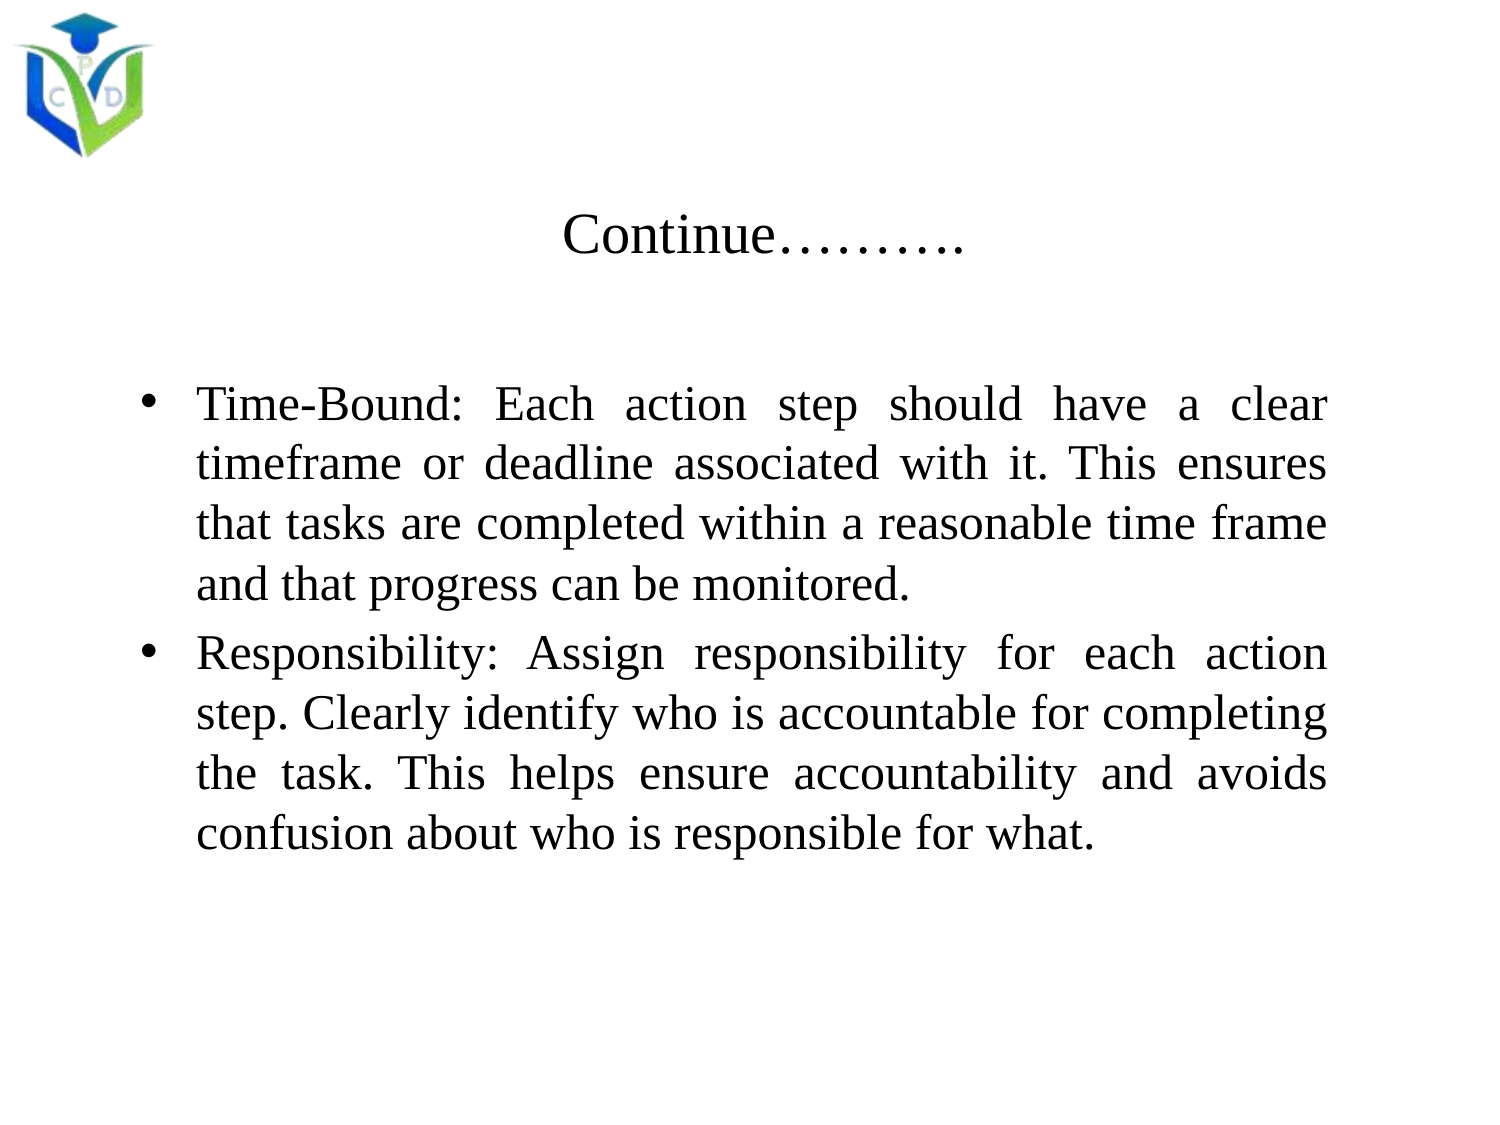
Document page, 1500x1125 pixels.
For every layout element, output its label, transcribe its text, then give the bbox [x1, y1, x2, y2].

list Time-Bound: Each action step should have a clear timeframe or deadline associated with it. This ensures that tasks are completed within a reasonable time frame and that progress can be monitored. Responsibility: Assign responsibility for each action step. Clearly identify who is accountable for completing the task. This helps ensure accountability and avoids confusion about who is responsible for what. [125, 362, 1344, 1079]
picture [12, 12, 159, 158]
title Continue………. [162, 187, 1382, 273]
